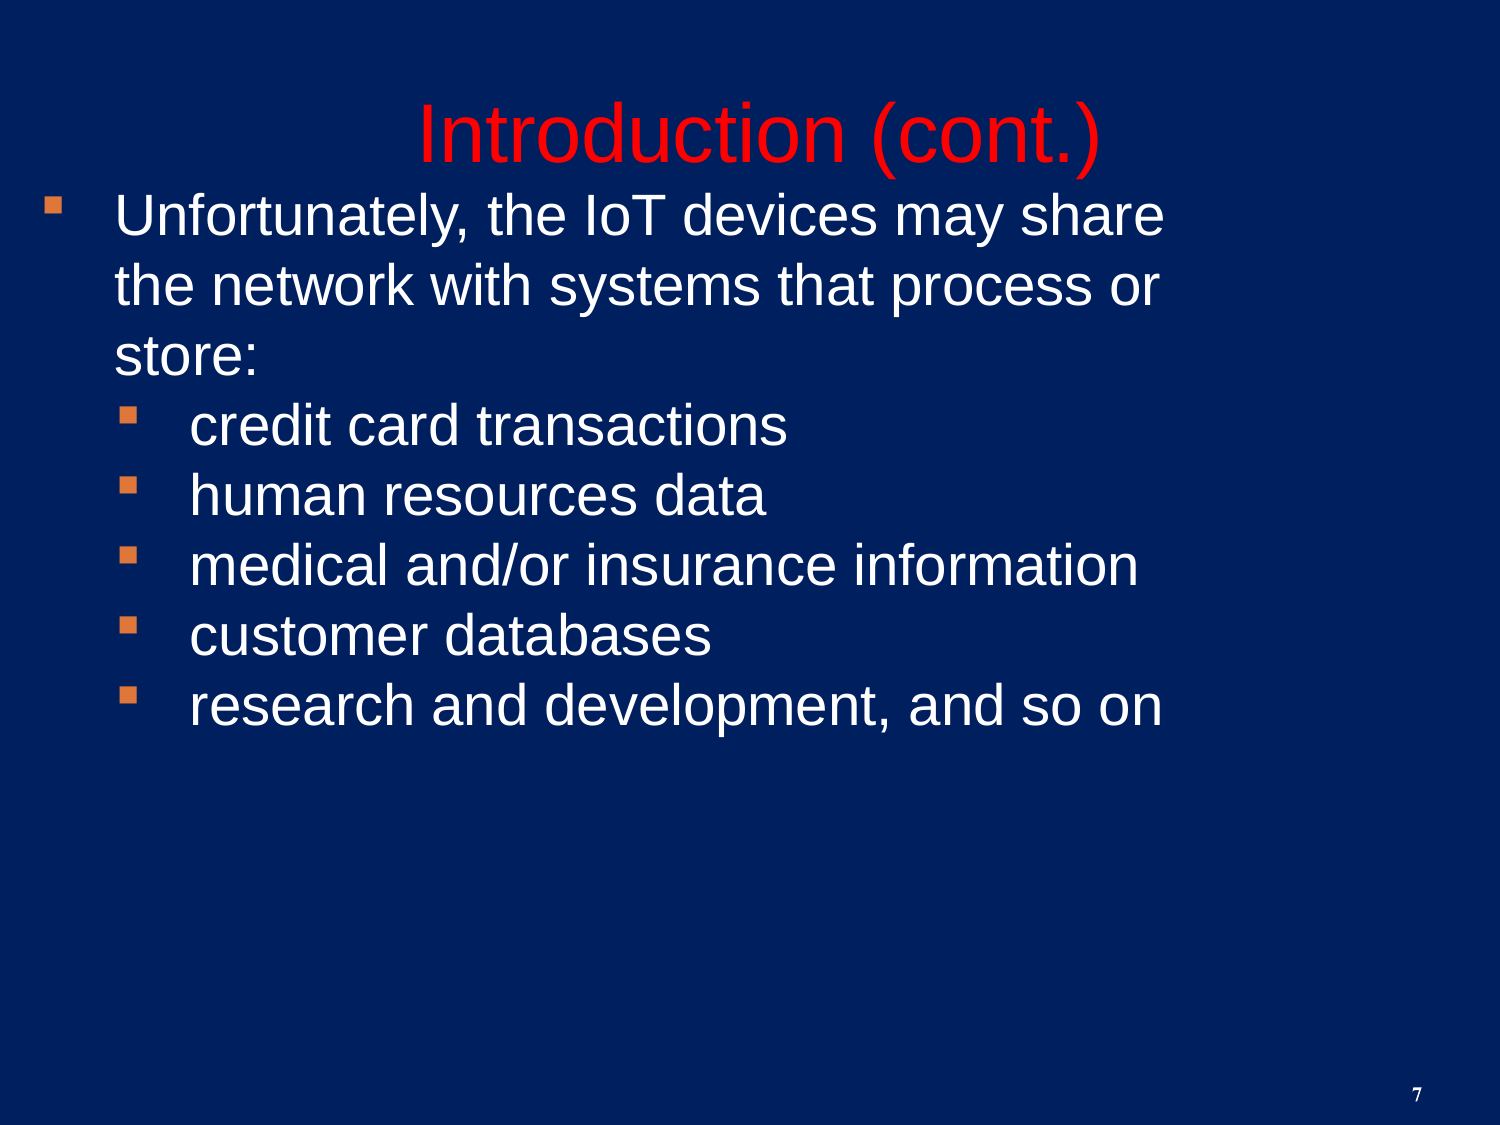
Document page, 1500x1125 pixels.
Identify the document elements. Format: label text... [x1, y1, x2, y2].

text_box [1412, 1087, 1422, 1102]
text_box Unfortunately, the IoT devices may share the network with systems that process or store: credit card transactions human resources data medical and/or insurance information customer databases research and development, and so on [37, 177, 1226, 808]
title Introduction (cont.) [44, 53, 1456, 267]
